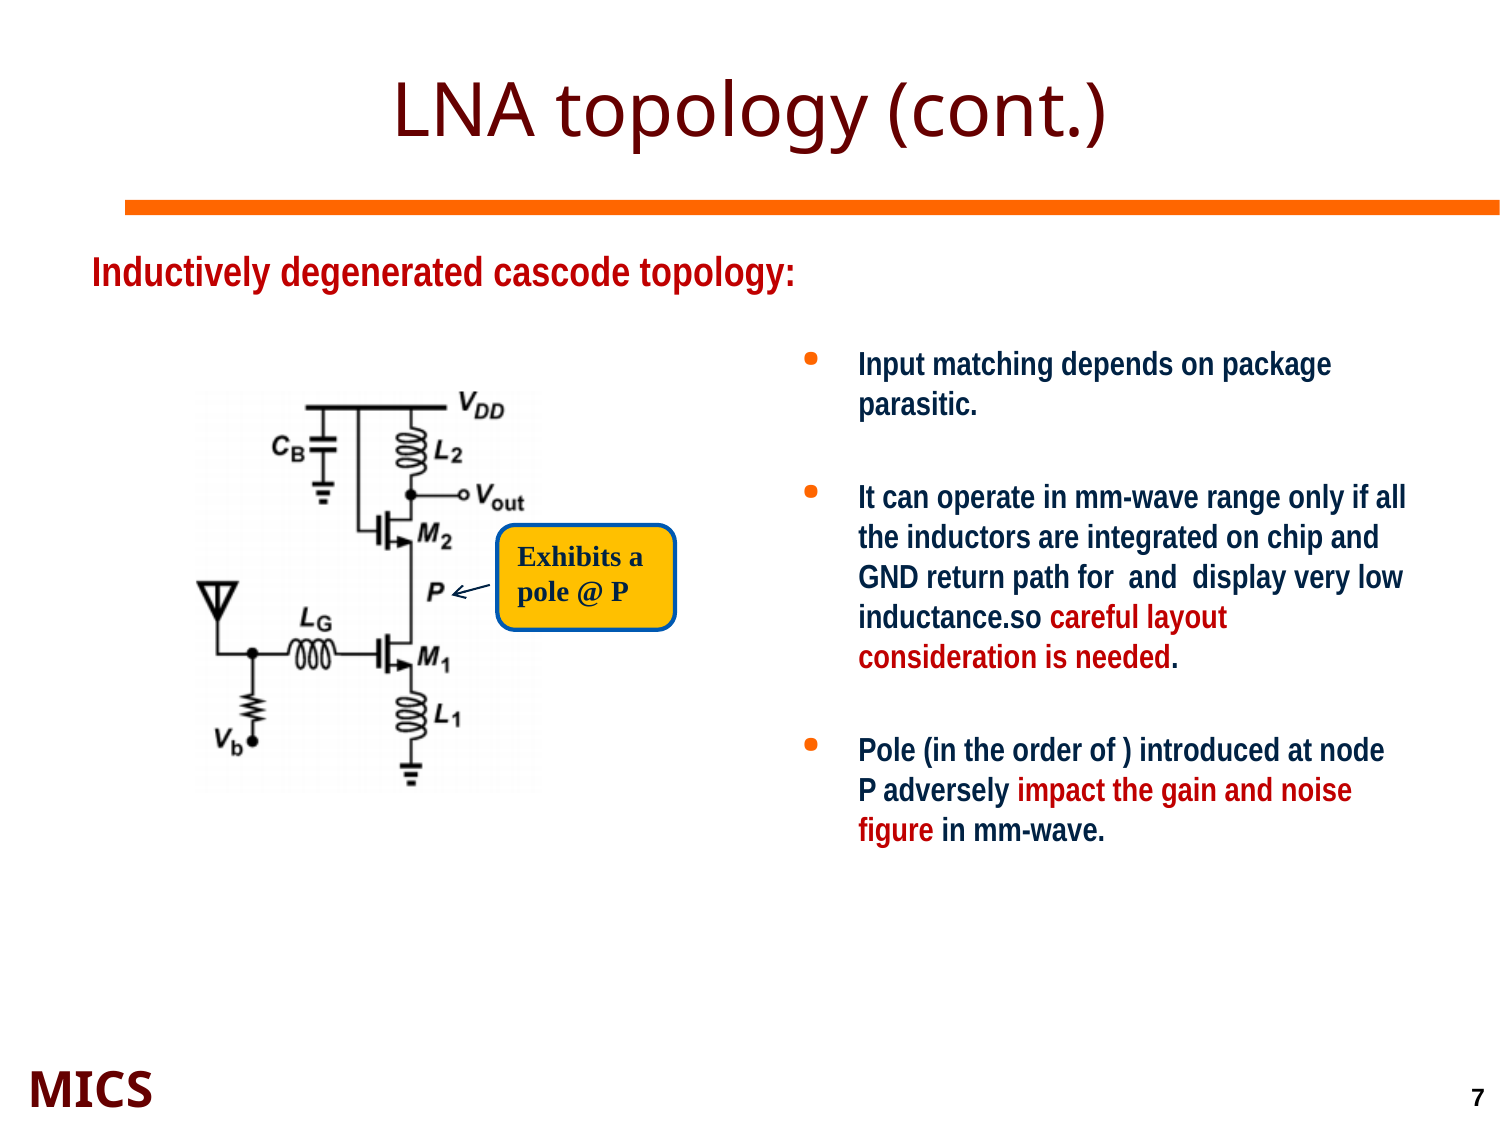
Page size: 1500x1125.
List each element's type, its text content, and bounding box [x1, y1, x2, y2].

text_box Inductively degenerated cascode topology: [77, 237, 812, 303]
picture [179, 387, 543, 794]
text_box Exhibits a pole @ P [548, 524, 676, 630]
title LNA topology (cont.) [112, 12, 1388, 201]
slide_number 7 [1425, 1067, 1500, 1125]
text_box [451, 584, 490, 596]
